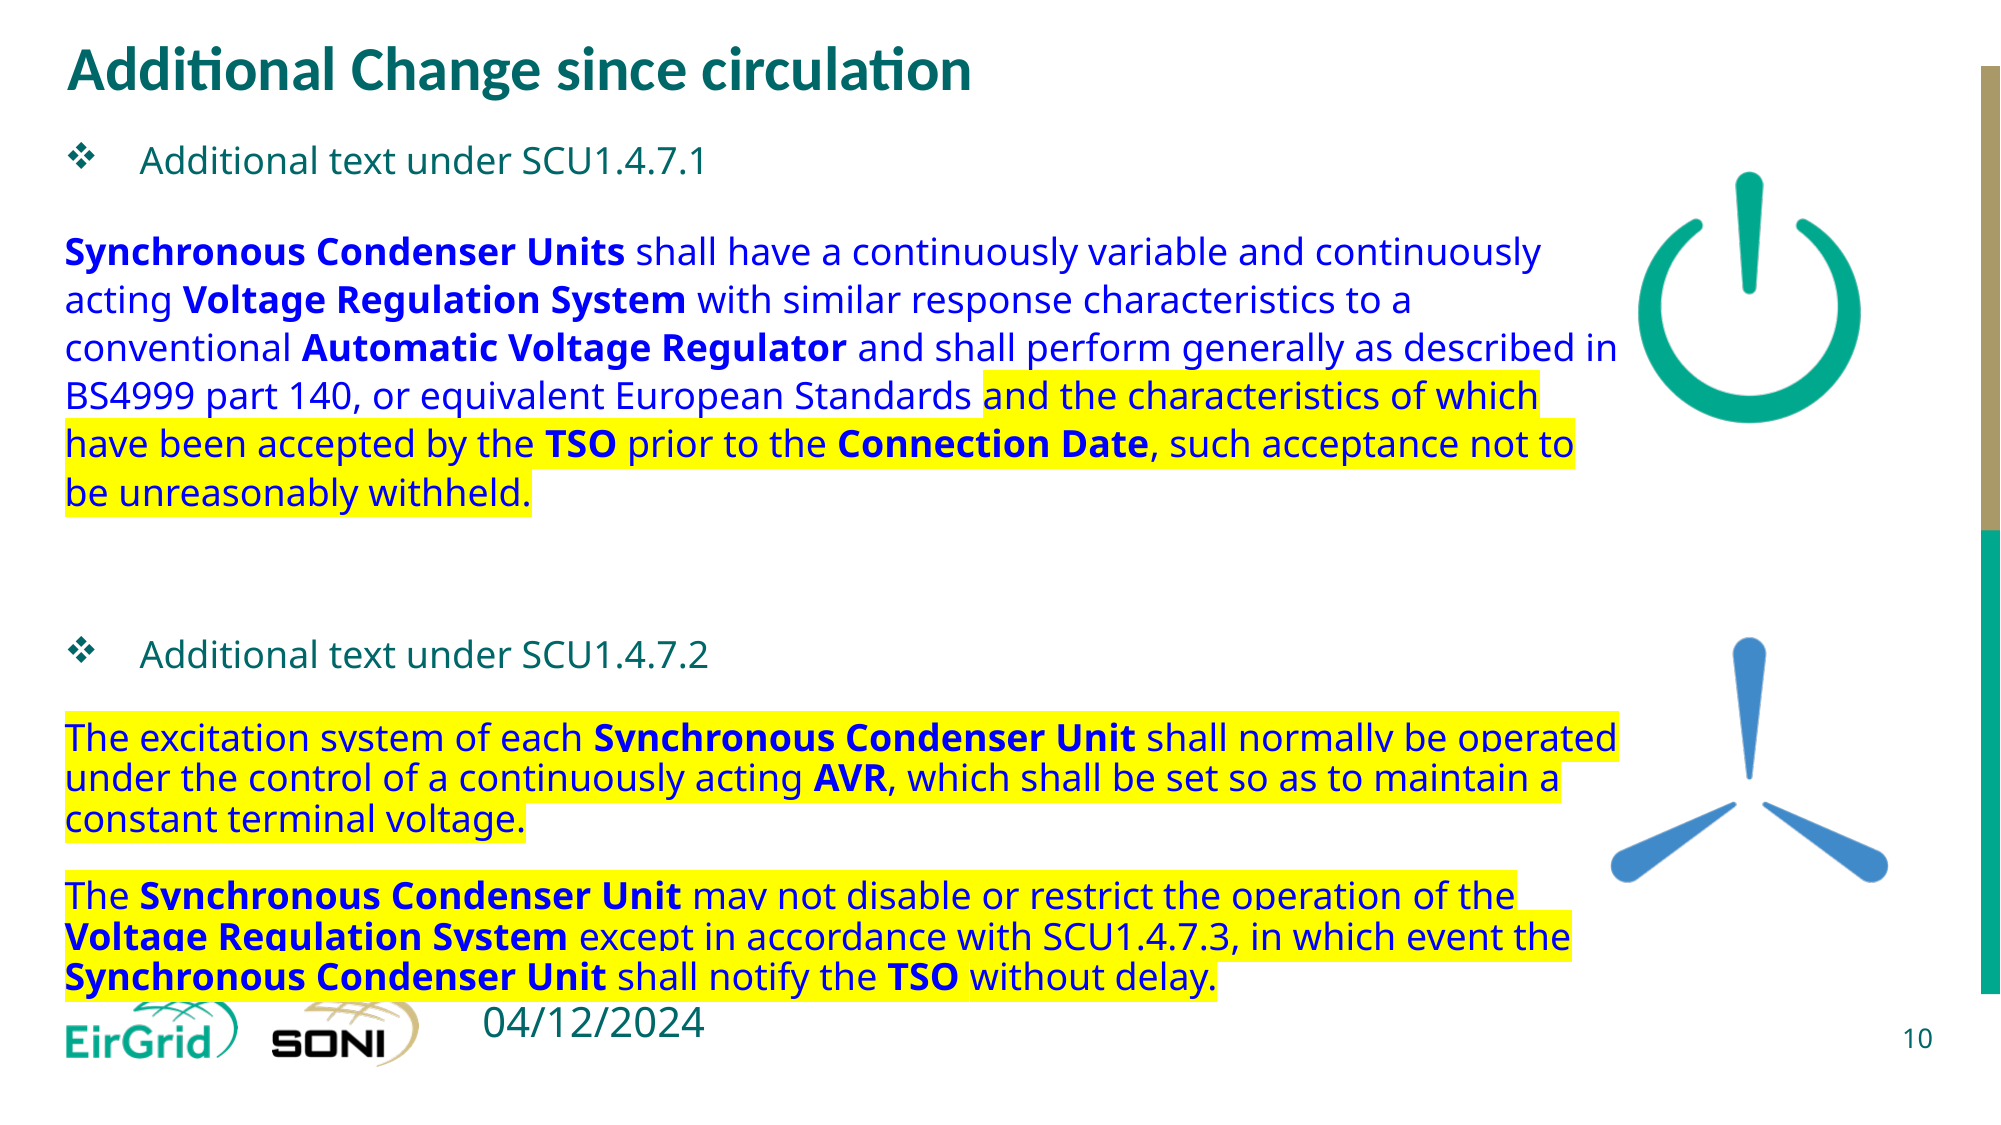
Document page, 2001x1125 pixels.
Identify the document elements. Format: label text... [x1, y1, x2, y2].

picture [1518, 66, 1981, 992]
picture [66, 990, 238, 1059]
text_box 04/12/2024 [482, 1001, 844, 1059]
title Additional Change since circulation [67, 36, 1545, 100]
text_box [64, 602, 1542, 751]
picture [272, 990, 419, 1067]
slide_number 10 [1858, 992, 1933, 1059]
list Additional text under SCU1.4.7.1 Synchronous Condenser Units shall have a continuously variable and continuously acting Voltage Regulation System with similar response characteristics to a conventional Automatic Voltage Regulator and shall perform generally as described in BS4999 part 140, or equivalent European Standards and the characteristics of which have been accepted by the TSO prior to the Connection Date, such acceptance not to be unreasonably withheld. Additional text under SCU1.4.7.2 The excitation system of each Synchronous Condenser Unit shall normally be operated under the control of a continuously acting AVR, which shall be set so as to maintain a constant terminal voltage. The Synchronous Condenser Unit may not disable or restrict the operation of the Voltage Regulation System except in accordance with SCU1.4.7.3, in which event the Synchronous Condenser Unit shall notify the TSO without delay. [64, 142, 1624, 894]
